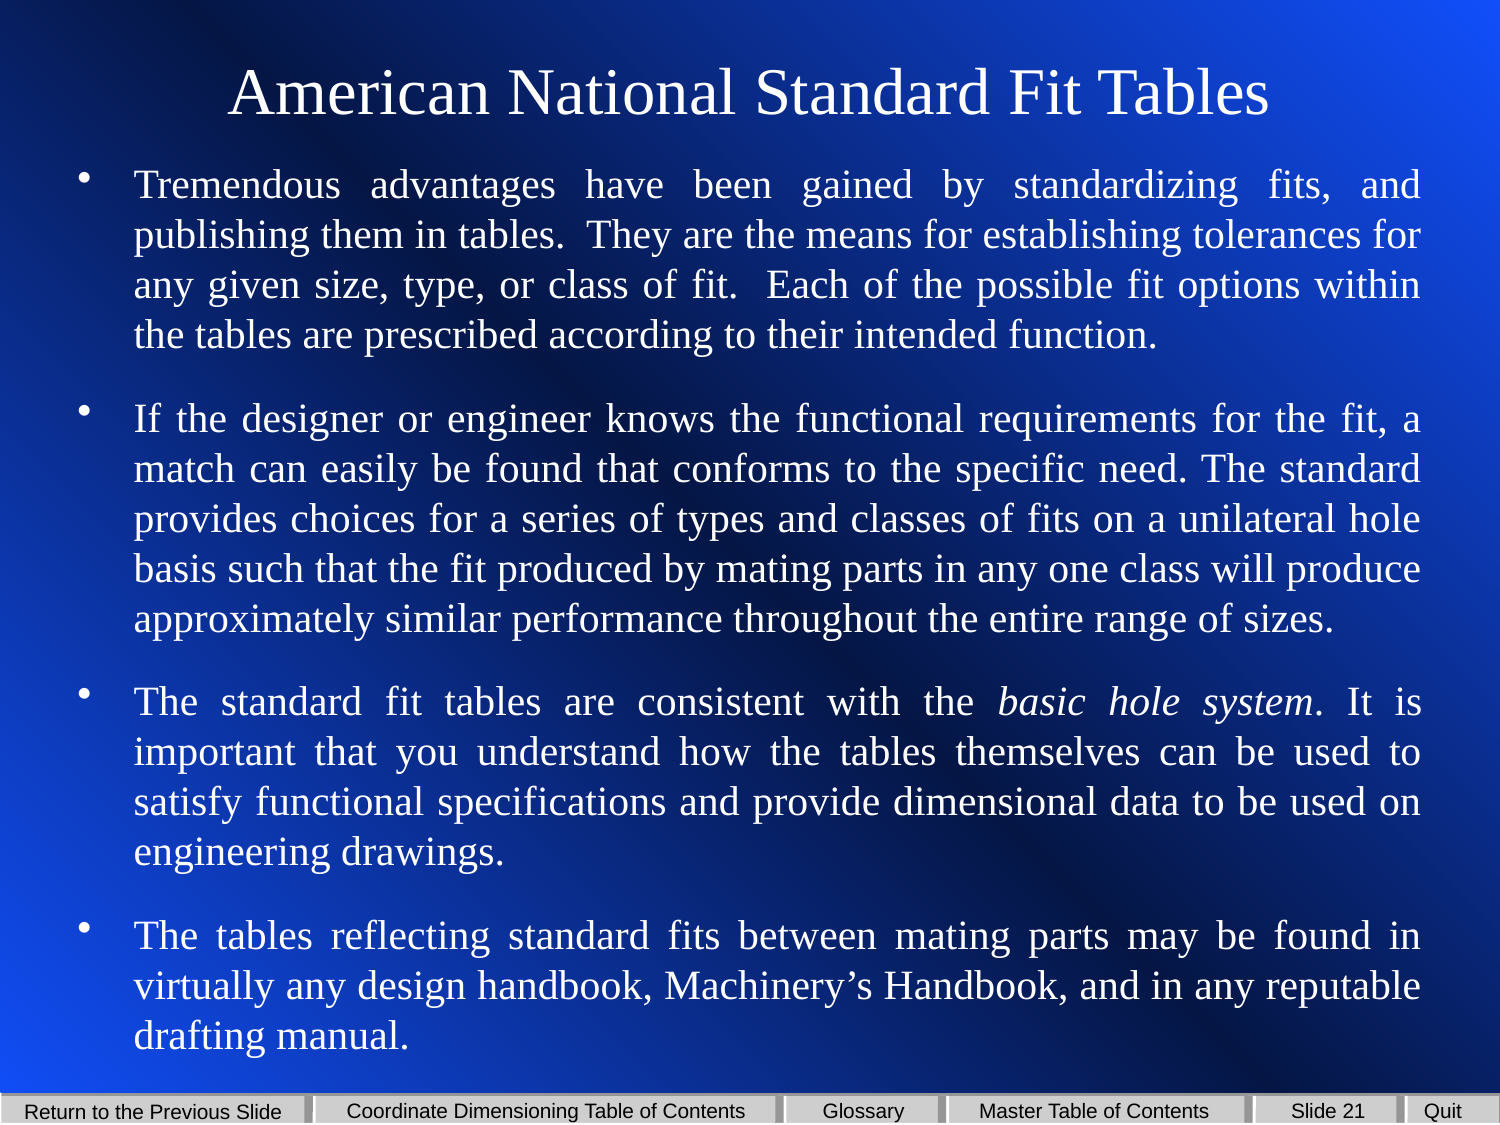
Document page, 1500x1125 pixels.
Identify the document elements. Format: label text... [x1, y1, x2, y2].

title American National Standard Fit Tables [111, 11, 1388, 149]
list Tremendous advantages have been gained by standardizing fits, and publishing them in tables. They are the means for establishing tolerances for any given size, type, or class of fit. Each of the possible fit options within the tables are prescribed according to their intended function. If the designer or engineer knows the functional requirements for the fit, a match can easily be found that conforms to the specific need. The standard provides choices for a series of types and classes of fits on a unilateral hole basis such that the fit produced by mating parts in any one class will produce approximately similar performance throughout the entire range of sizes. The standard fit tables are consistent with the basic hole system. It is important that you understand how the tables themselves can be used to satisfy functional specifications and provide dimensional data to be used on engineering drawings. The tables reflecting standard fits between mating parts may be found in virtually any design handbook, Machinery’s Handbook, and in any reputable drafting manual. [61, 149, 1438, 1063]
